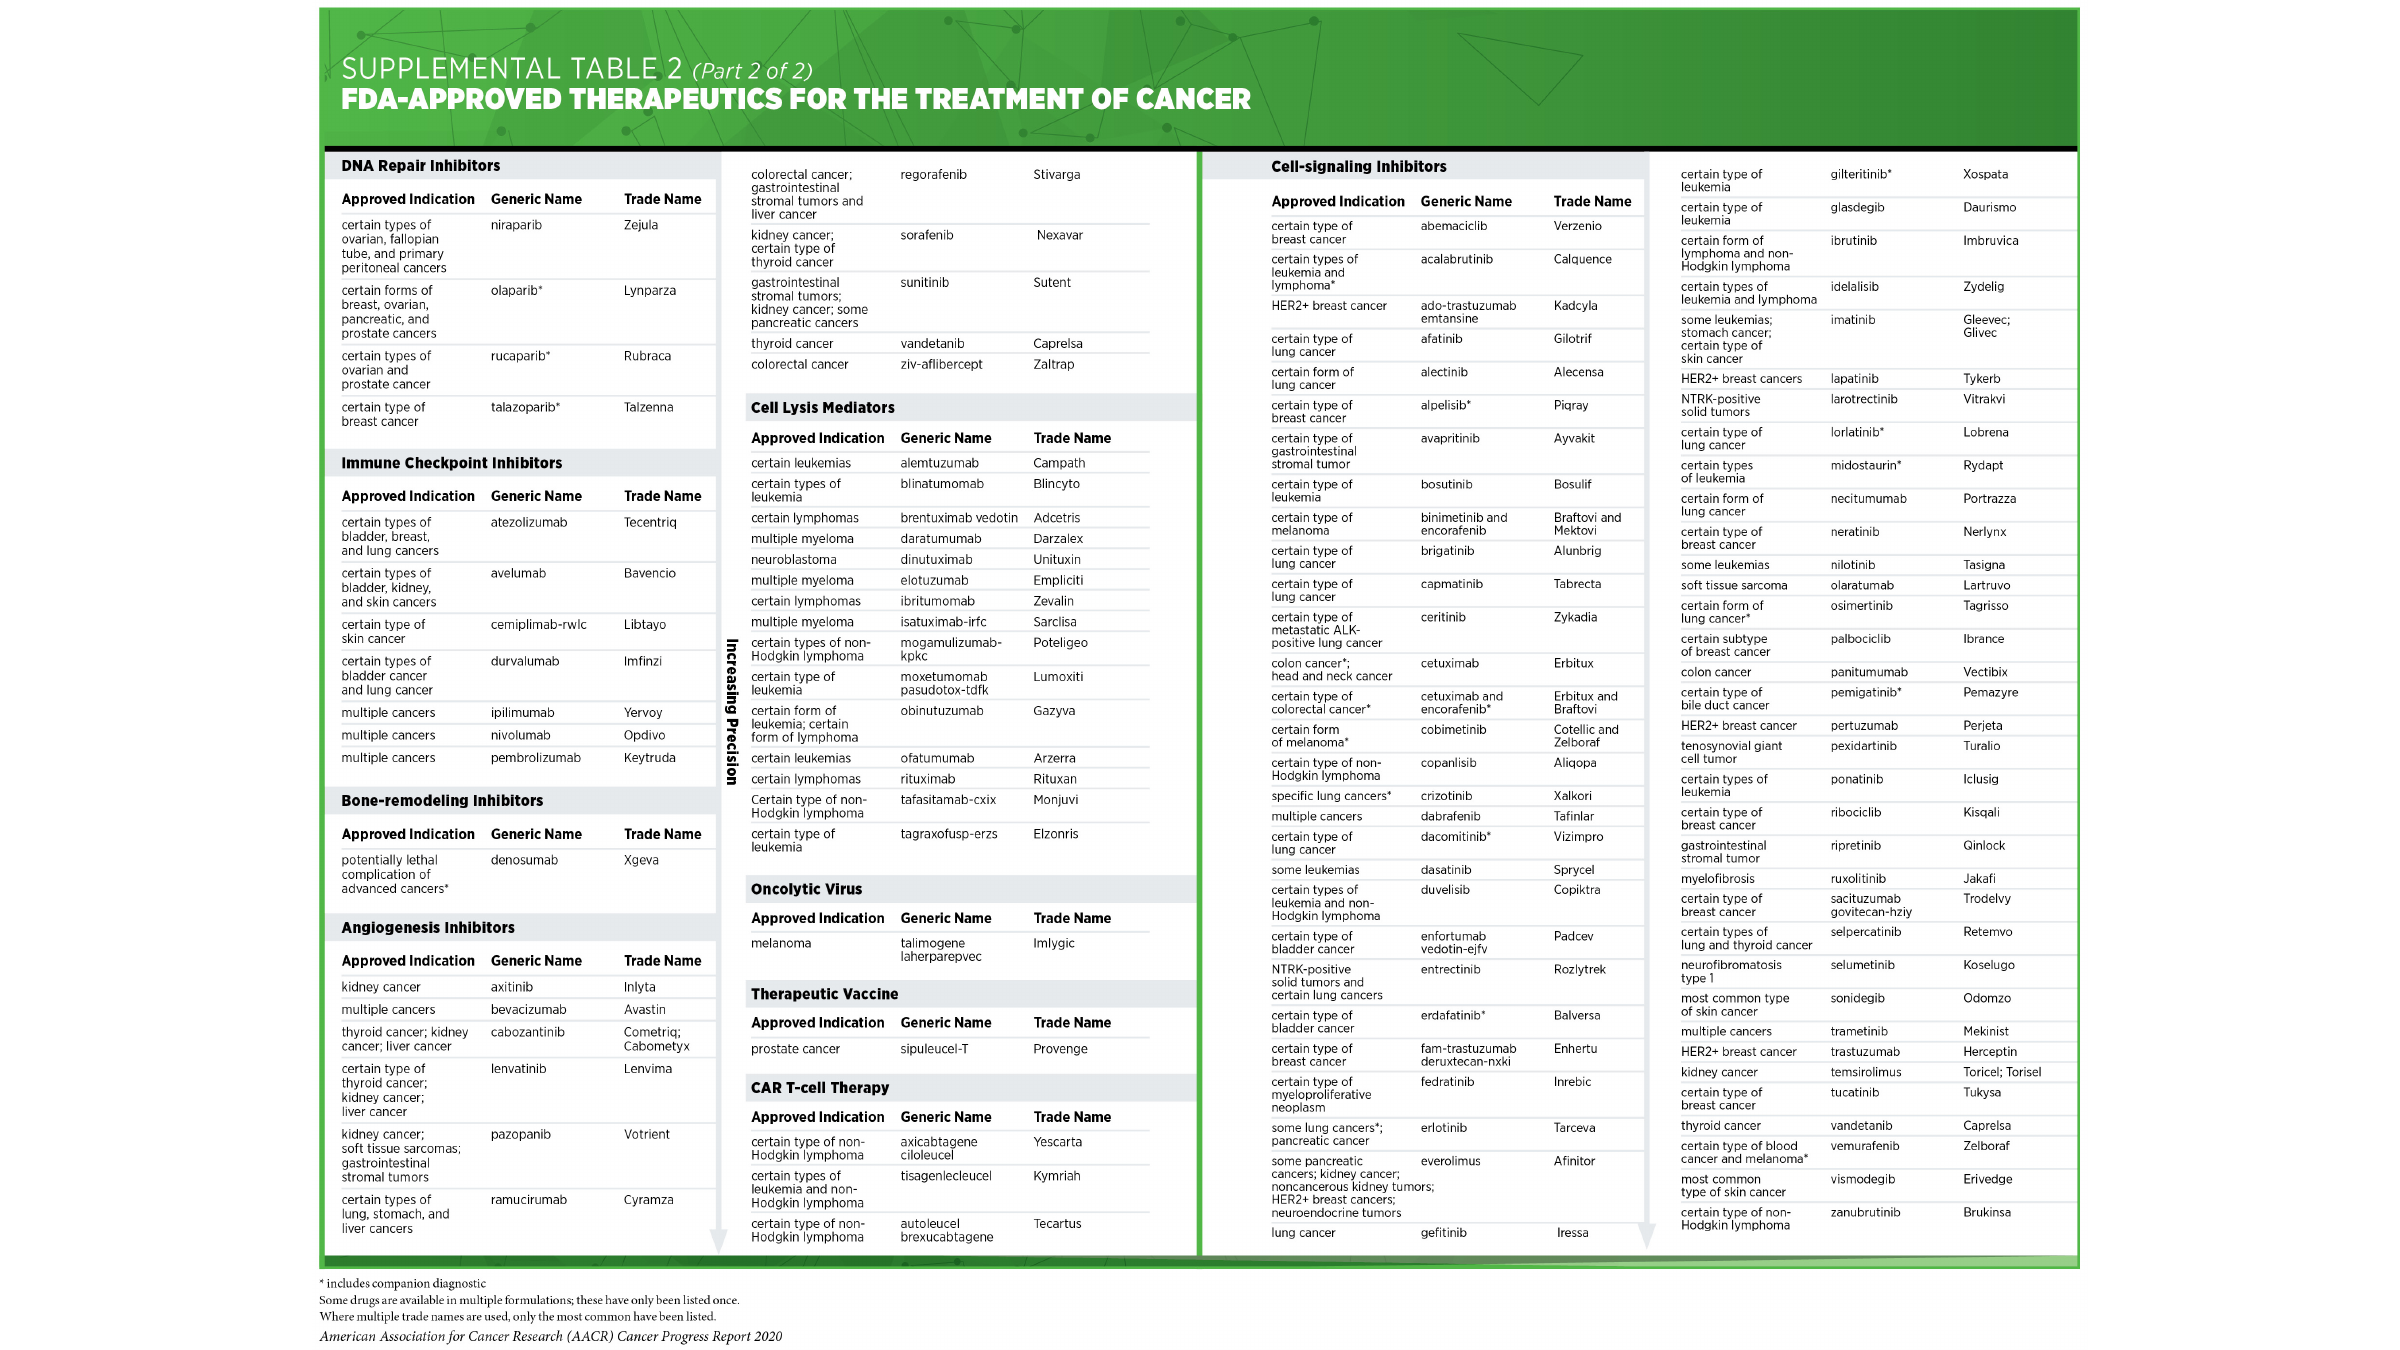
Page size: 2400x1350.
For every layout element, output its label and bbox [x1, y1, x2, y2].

picture [312, 0, 2088, 1350]
